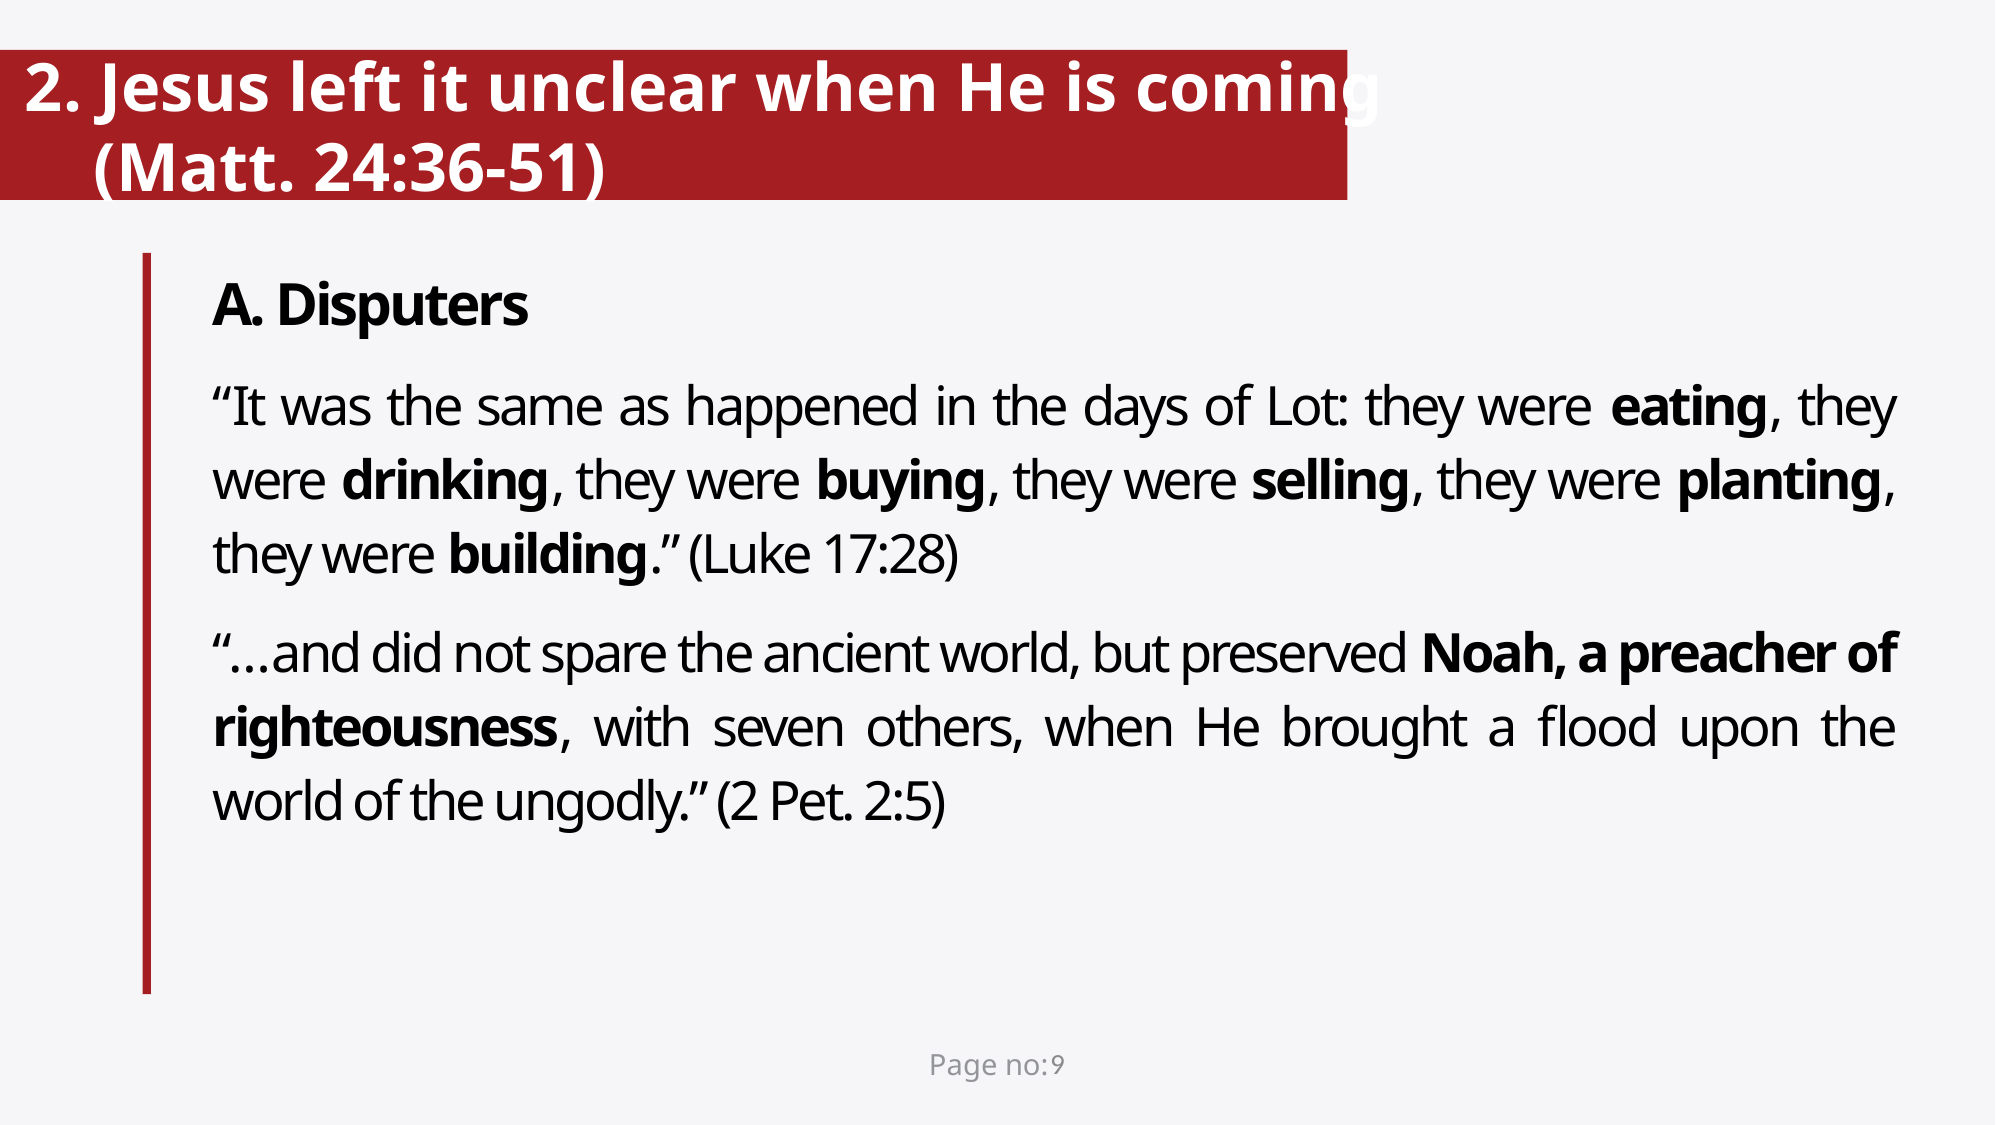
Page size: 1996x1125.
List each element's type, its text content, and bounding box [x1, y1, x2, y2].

subtitle A. Disputers “It was the same as happened in the days of Lot: they were eating, they were drinking, they were buying, they were selling, they were planting, they were building.” (Luke 17:28) “…and did not spare the ancient world, but preserved Noah, a preacher of righteousness, with seven others, when He brought a flood upon the world of the ungodly.” (2 Pet. 2:5) [197, 249, 1910, 1000]
title 2. Jesus left it unclear when He is coming (Matt. 24:36-51) [10, 62, 1806, 188]
